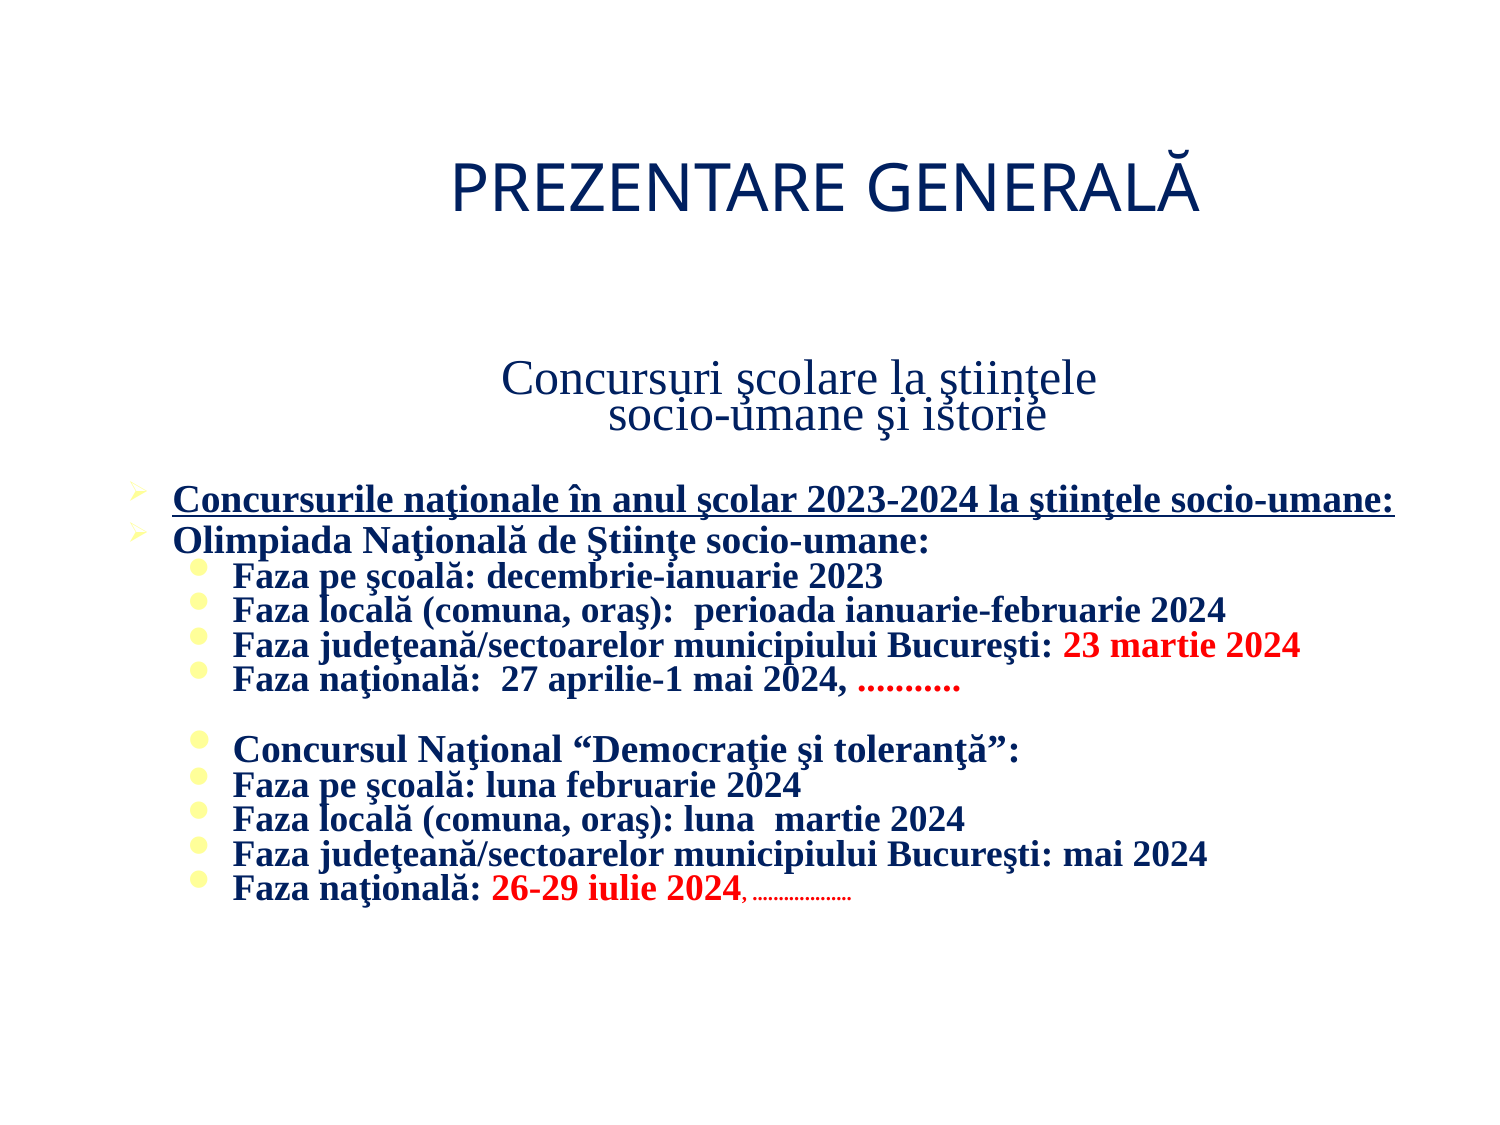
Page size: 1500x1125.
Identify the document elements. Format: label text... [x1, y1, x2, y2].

title Prezentare generală [150, 62, 1500, 287]
list Concursuri şcolare la ştiinţele socio-umane şi istorie Concursurile naţionale în anul şcolar 2023-2024 la ştiinţele socio-umane: Olimpiada Naţională de Ştiinţe socio-umane: Faza pe şcoală: decembrie-ianuarie 2023 Faza locală (comuna, oraş): perioada ianuarie-februarie 2024 Faza judeţeană/sectoarelor municipiului Bucureşti: 23 martie 2024 Faza naţională: 27 aprilie-1 mai 2024, ........... Concursul Naţional “Democraţie şi toleranţă”: Faza pe şcoală: luna februarie 2024 Faza locală (comuna, oraş): luna martie 2024 Faza judeţeană/sectoarelor municipiului Bucureşti: mai 2024 Faza naţională: 26-29 iulie 2024, ................... [112, 287, 1500, 1101]
